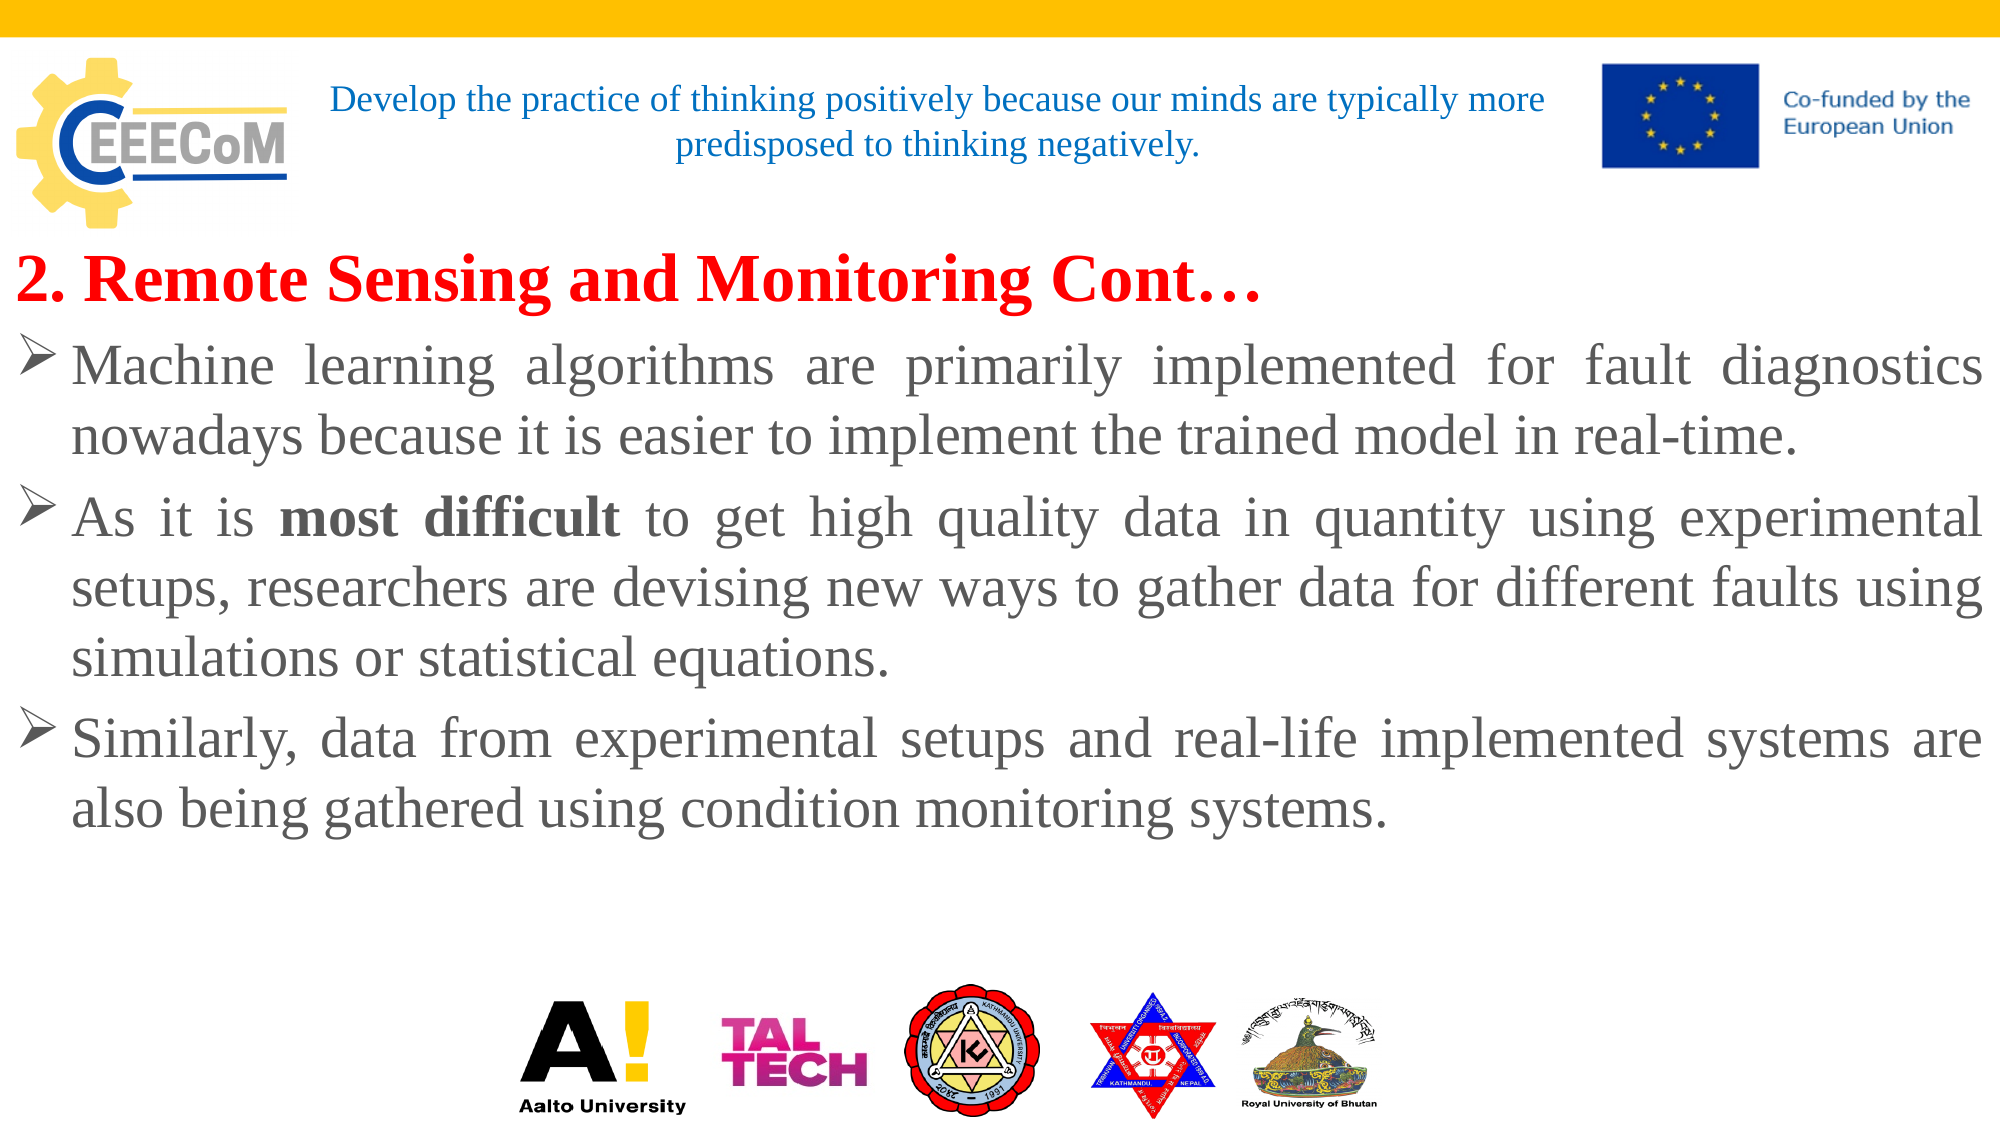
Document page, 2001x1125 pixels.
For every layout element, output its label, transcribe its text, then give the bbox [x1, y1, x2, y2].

picture [1595, 46, 2000, 181]
picture [11, 50, 299, 224]
list 2. Remote Sensing and Monitoring Cont… Machine learning algorithms are primarily implemented for fault diagnostics nowadays because it is easier to implement the trained model in real-time. As it is most difficult to get high quality data in quantity using experimental setups, researchers are devising new ways to gather data for different faults using simulations or statistical equations. Similarly, data from experimental setups and real-life implemented systems are also being gathered using condition monitoring systems. [0, 224, 2000, 975]
picture [512, 984, 1382, 1125]
title Develop the practice of thinking positively because our minds are typically more predisposed to thinking negatively. [312, 37, 1565, 201]
